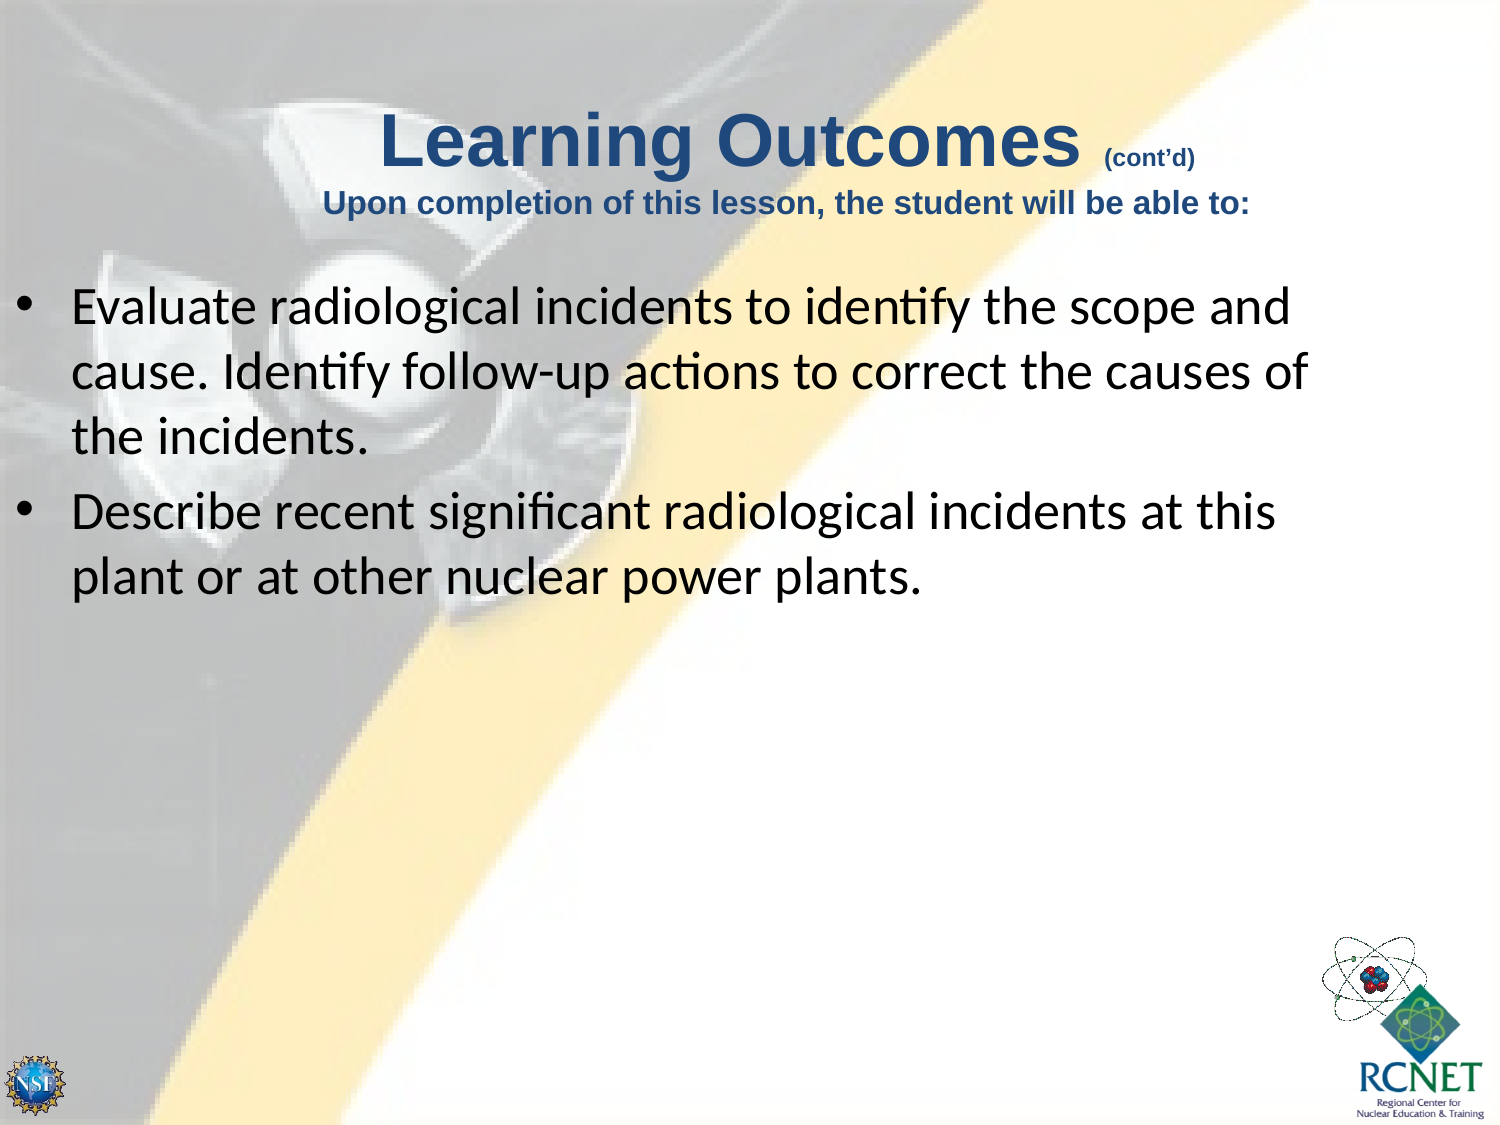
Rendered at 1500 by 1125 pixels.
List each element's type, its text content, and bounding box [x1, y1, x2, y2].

text_box Learning Outcomes (cont’d) Upon completion of this lesson, the student will be able to: [200, 62, 1375, 250]
picture [0, 1056, 75, 1116]
picture [1322, 937, 1500, 1125]
list Evaluate radiological incidents to identify the scope and cause. Identify follow-up actions to correct the causes of the incidents. Describe recent significant radiological incidents at this plant or at other nuclear power plants. [0, 262, 1350, 1000]
